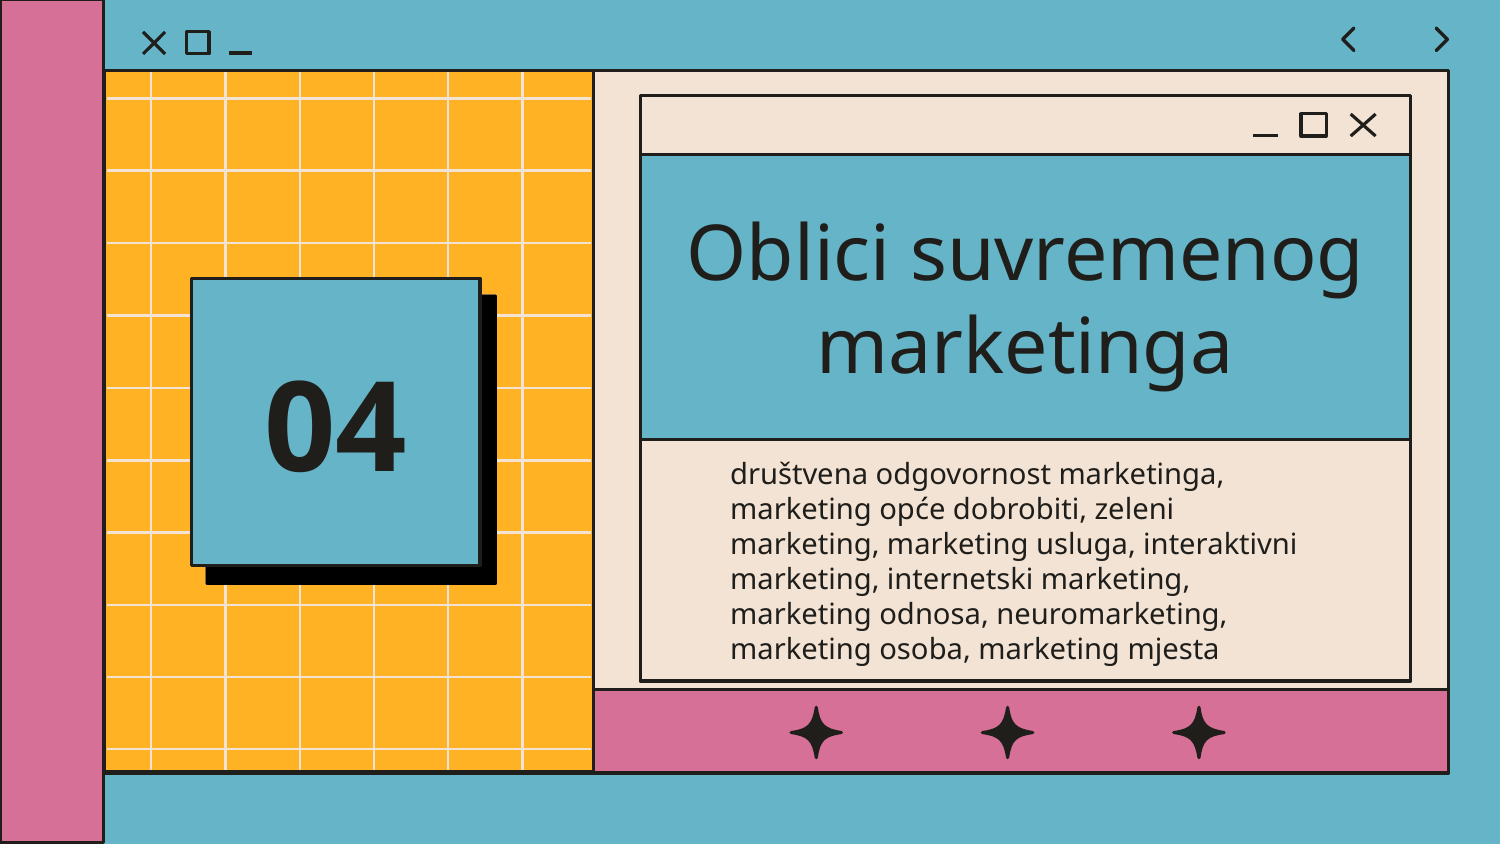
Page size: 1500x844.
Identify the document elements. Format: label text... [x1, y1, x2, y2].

title Oblici suvremenog marketinga [639, 162, 1412, 438]
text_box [788, 705, 1227, 760]
subtitle društvena odgovornost marketinga, marketing opće dobrobiti, zeleni marketing, marketing usluga, interaktivni marketing, internetski marketing, marketing odnosa, neuromarketing, marketing osoba, marketing mjesta [639, 438, 1412, 683]
text_box [1342, 27, 1355, 52]
title 04 [191, 278, 481, 566]
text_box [639, 95, 1411, 155]
text_box [1435, 27, 1449, 52]
